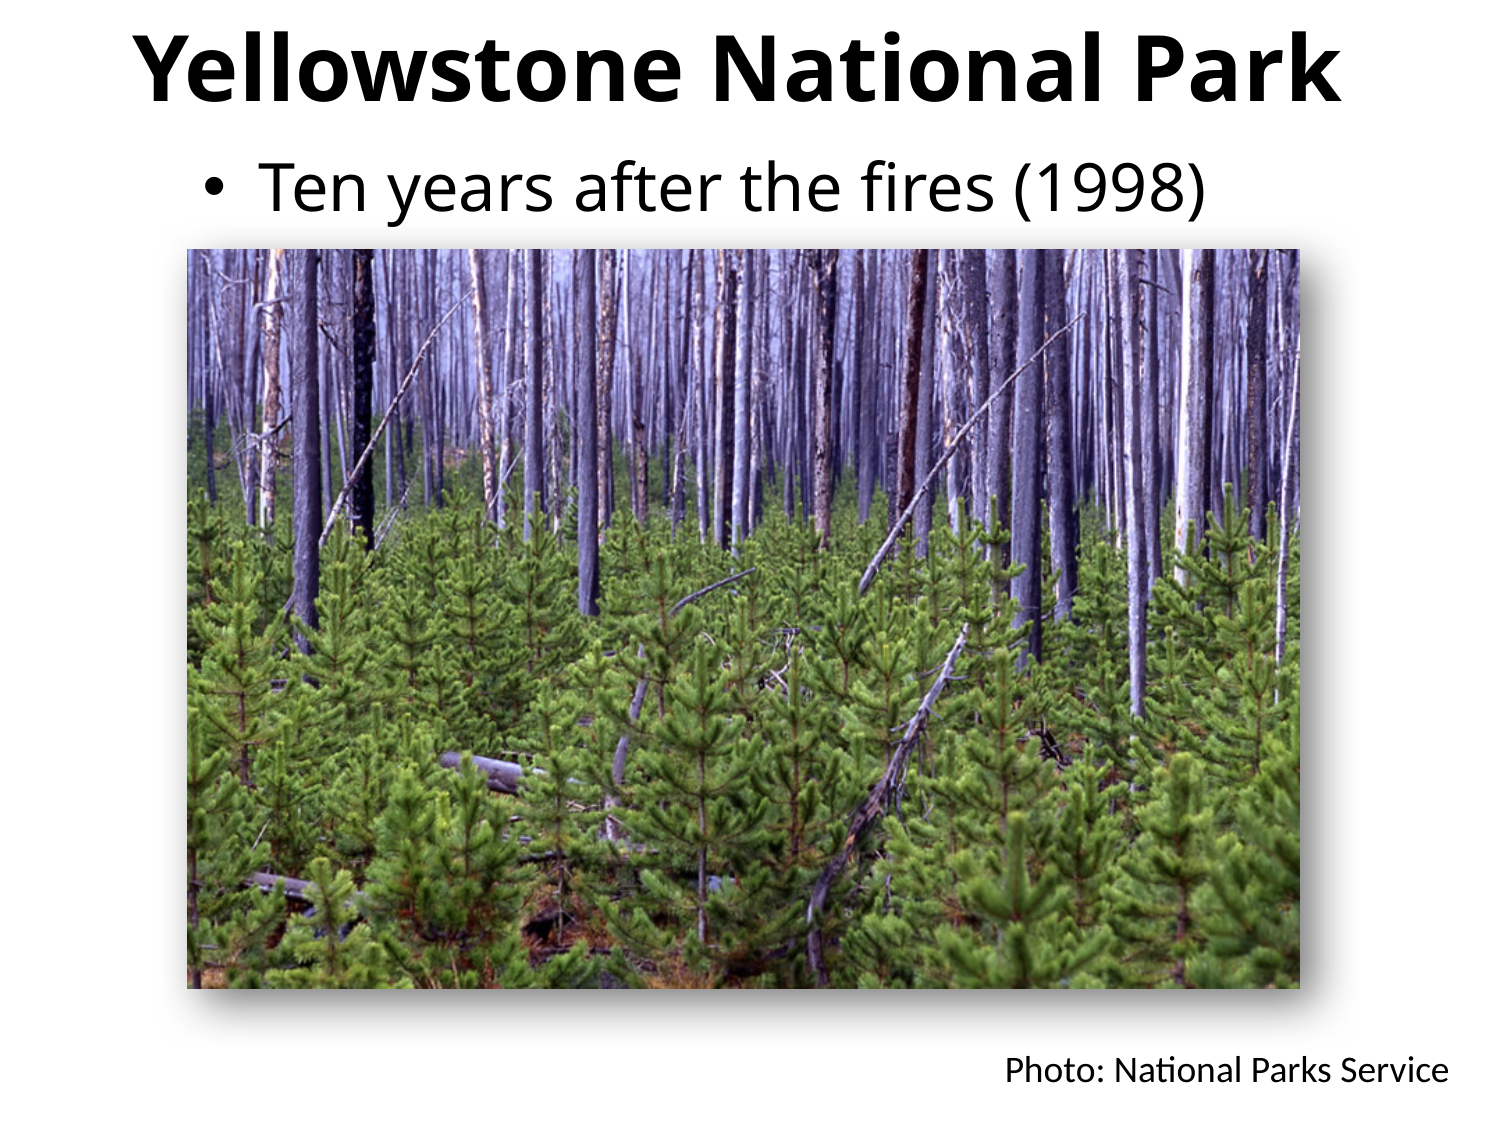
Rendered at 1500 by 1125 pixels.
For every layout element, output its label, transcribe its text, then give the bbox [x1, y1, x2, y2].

list Ten years after the fires (1998) [187, 137, 1338, 238]
title Yellowstone National Park [62, 0, 1413, 130]
text_box Photo: National Parks Service [990, 1037, 1466, 1098]
picture [187, 249, 1301, 989]
